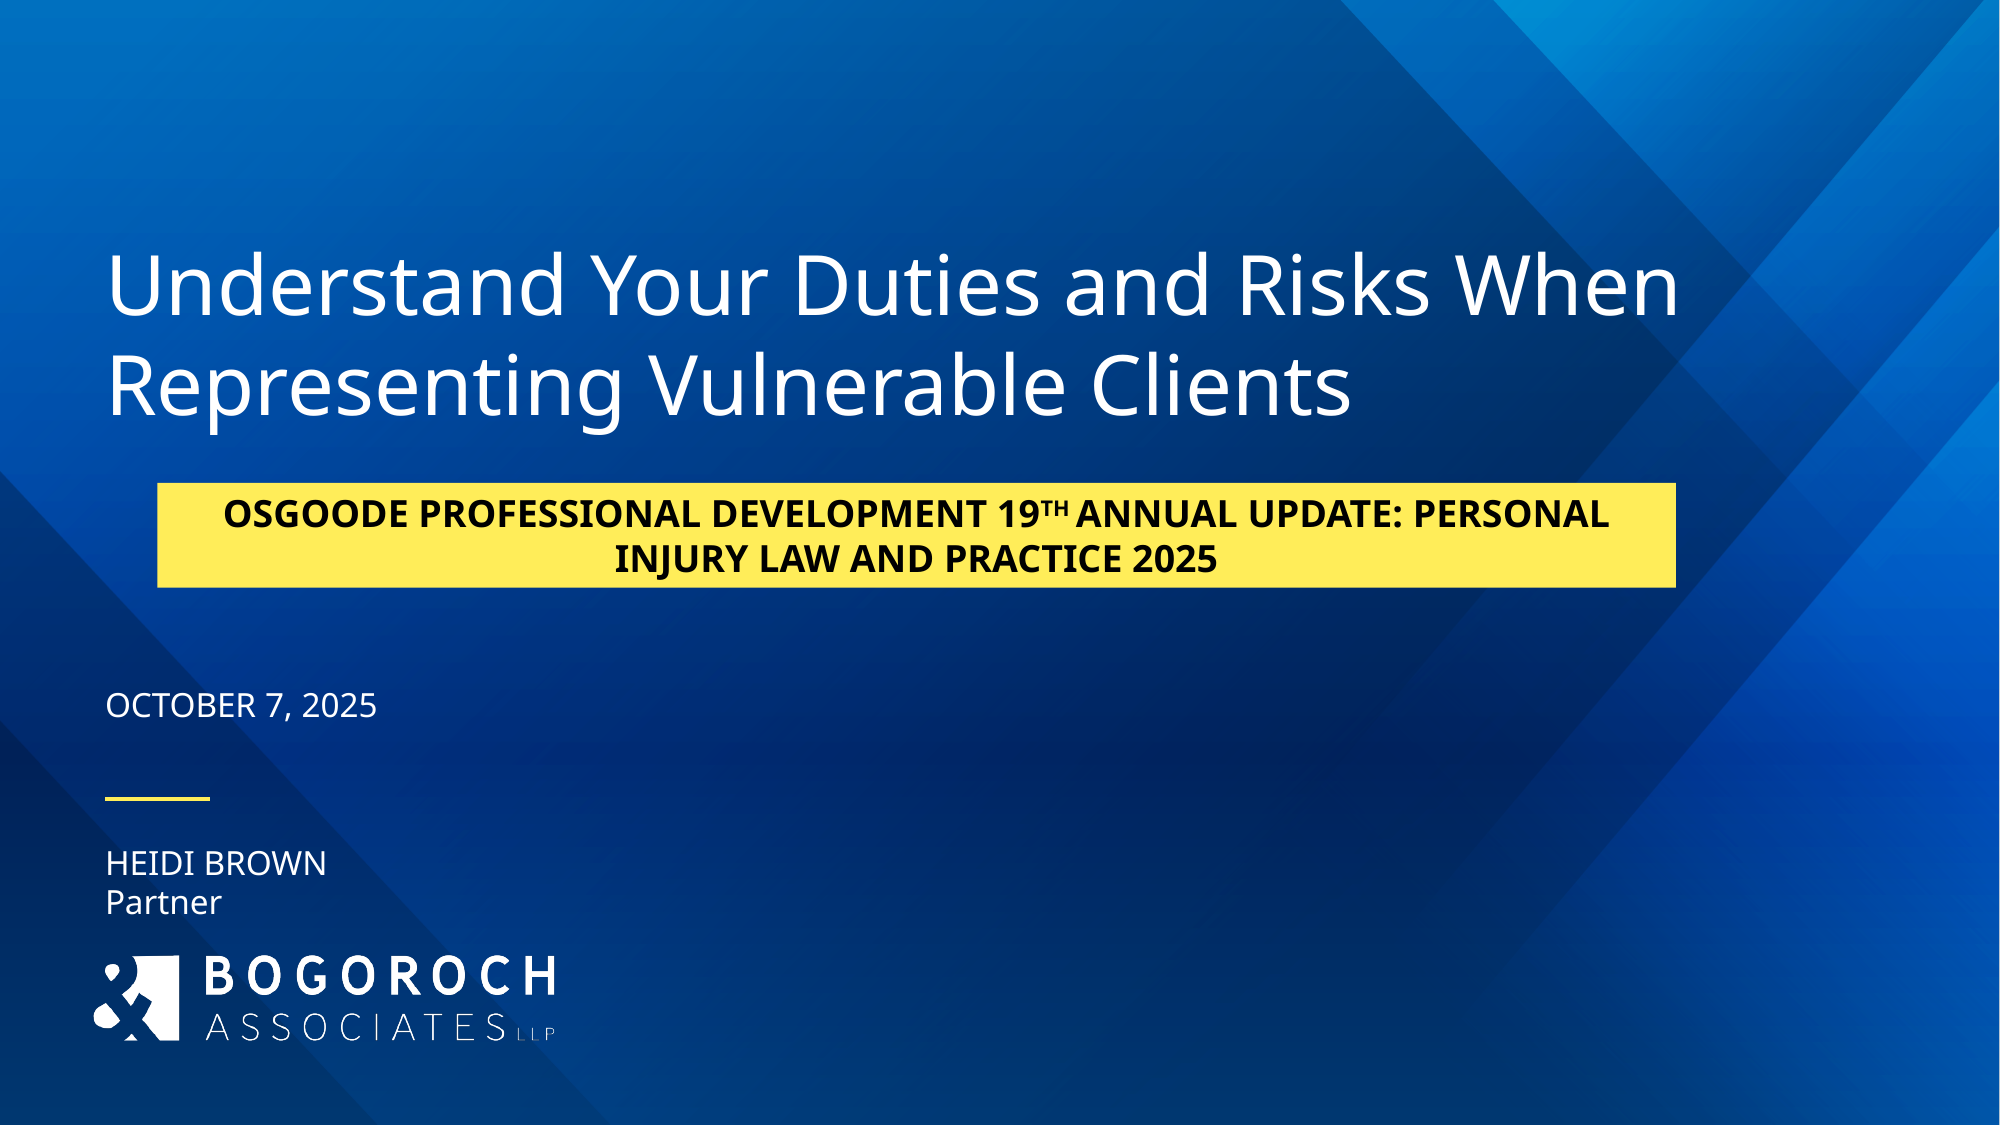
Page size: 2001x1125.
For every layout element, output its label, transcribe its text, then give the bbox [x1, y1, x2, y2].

picture [0, 0, 2000, 1125]
text_box HEIDI BROWN Partner [104, 834, 344, 929]
text_box Understand Your Duties and Risks When Representing Vulnerable Clients [104, 164, 1827, 440]
text_box OCTOBER 7, 2025 [105, 677, 666, 732]
text_box OSGOODE PROFESSIONAL DEVELOPMENT 19TH ANNUAL UPDATE: PERSONAL INJURY LAW AND PRACTICE 2025 [157, 482, 1676, 588]
